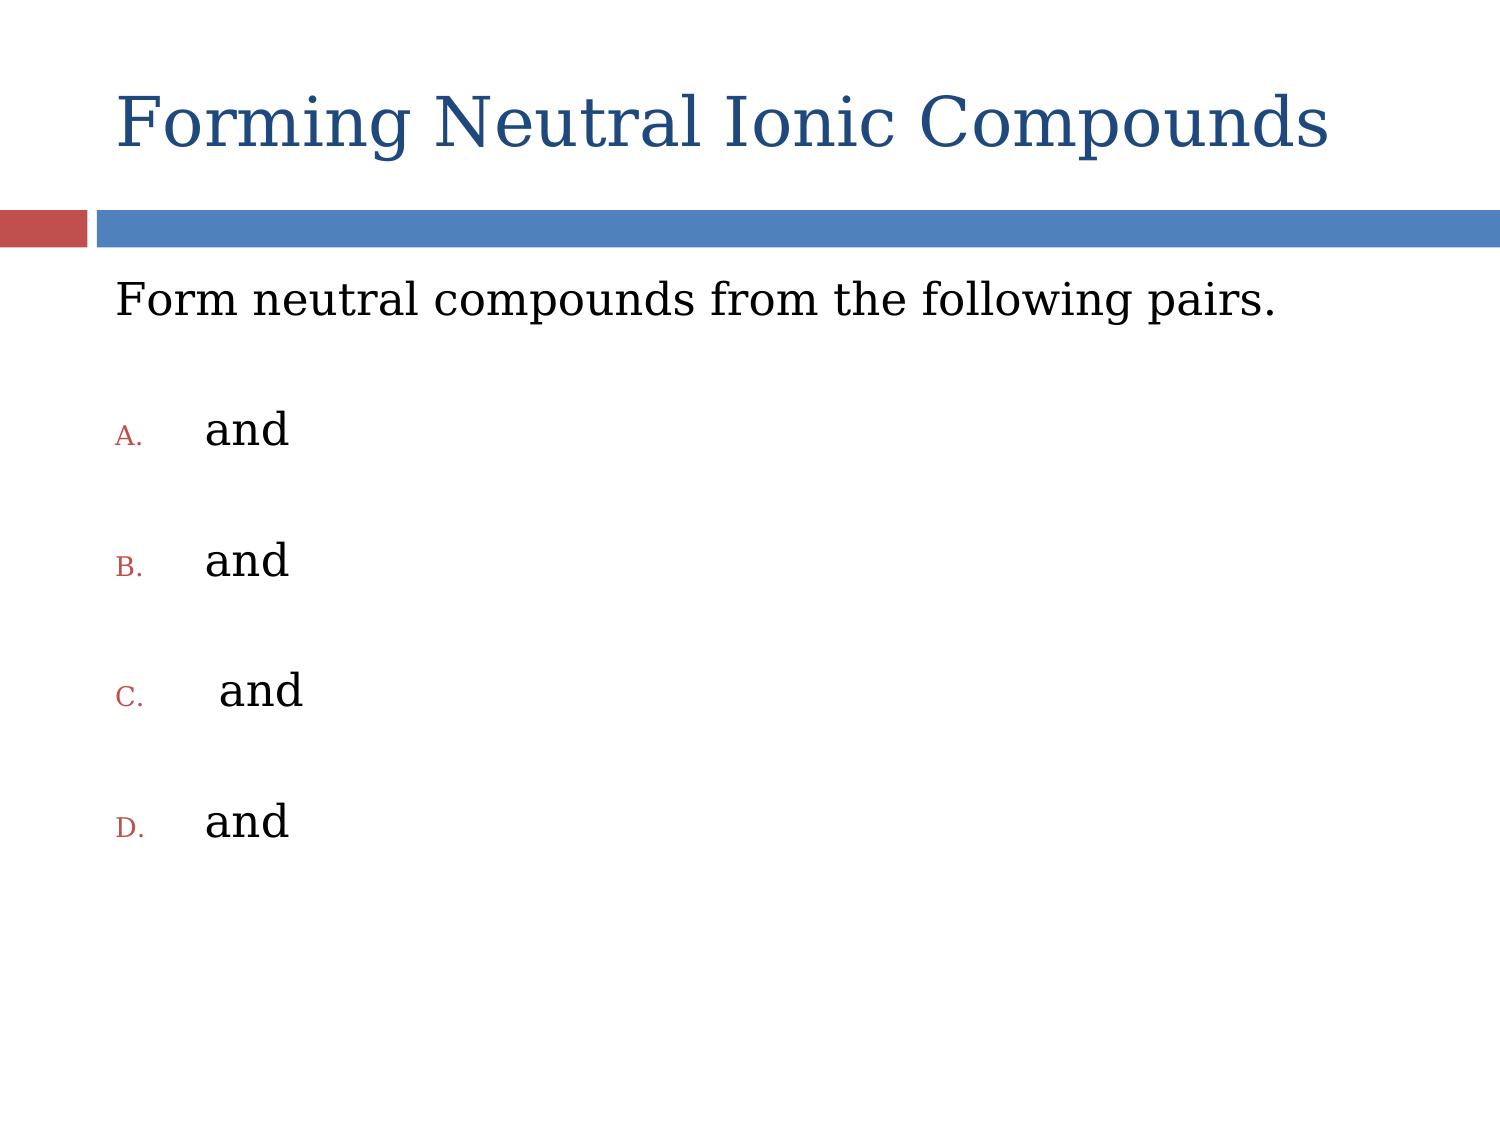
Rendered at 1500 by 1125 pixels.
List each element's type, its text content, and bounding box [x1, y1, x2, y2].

title Forming Neutral Ionic Compounds [100, 37, 1438, 200]
